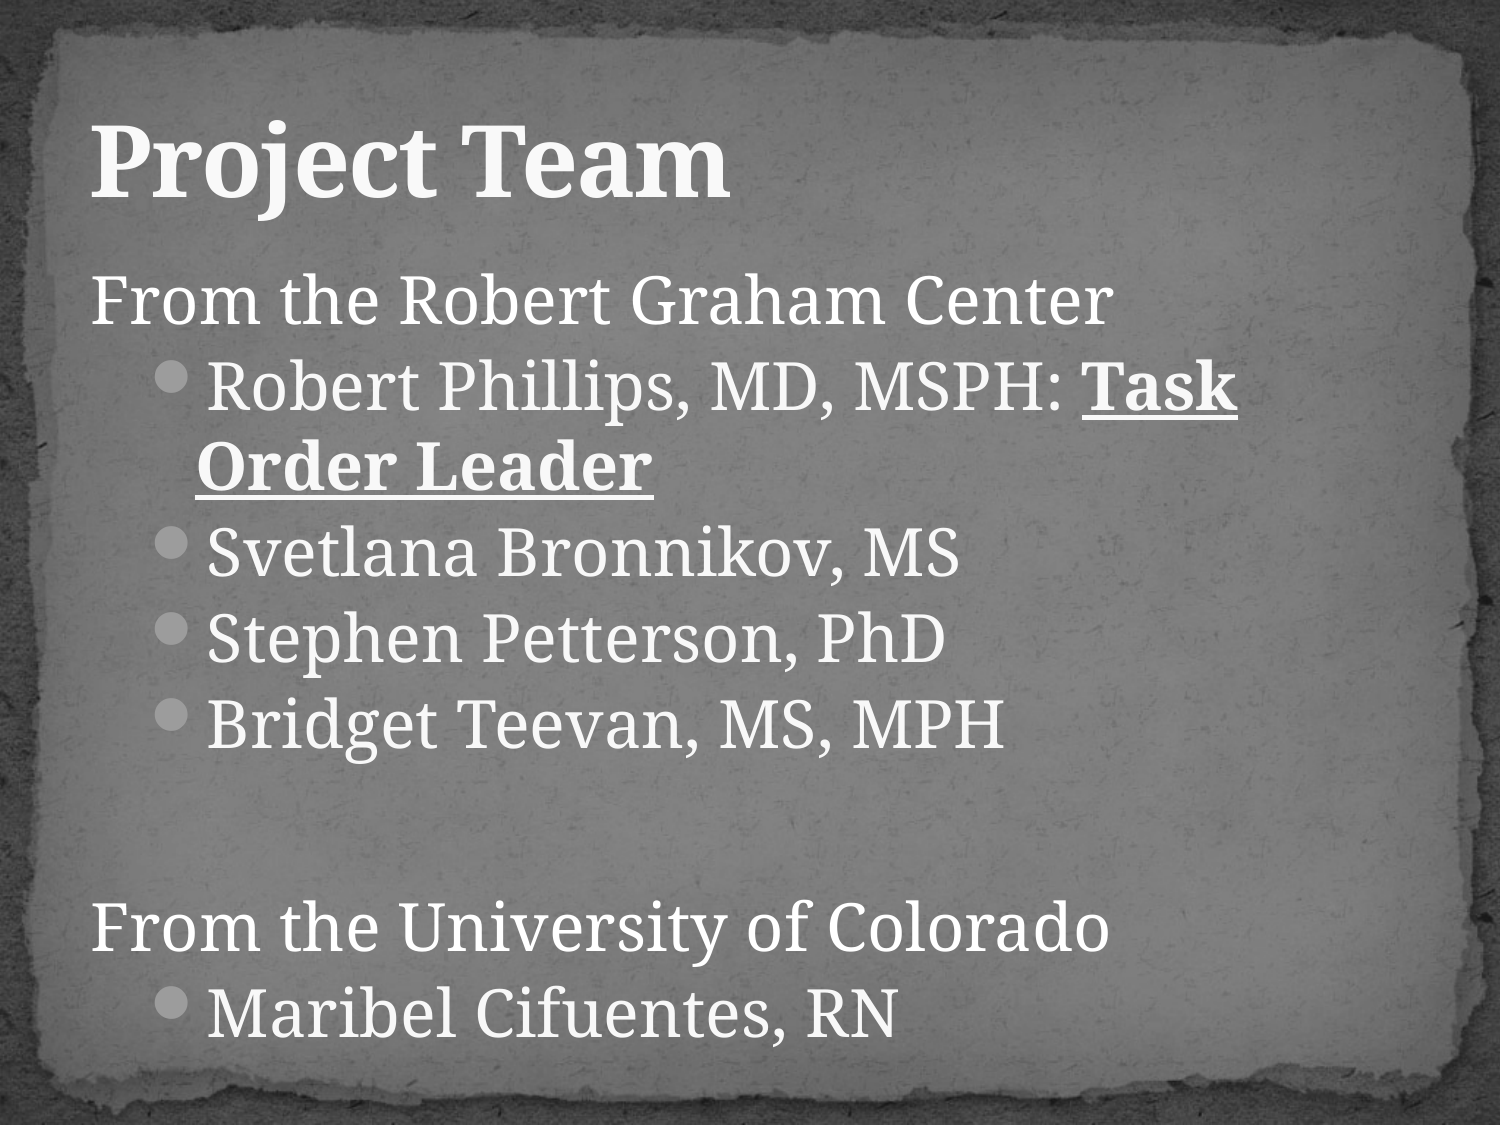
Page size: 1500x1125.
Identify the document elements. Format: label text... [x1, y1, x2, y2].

title Project Team [74, 24, 1425, 225]
list From the Robert Graham Center Robert Phillips, MD, MSPH: Task Order Leader Svetlana Bronnikov, MS Stephen Petterson, PhD Bridget Teevan, MS, MPH From the University of Colorado Maribel Cifuentes, RN [74, 249, 1426, 1001]
